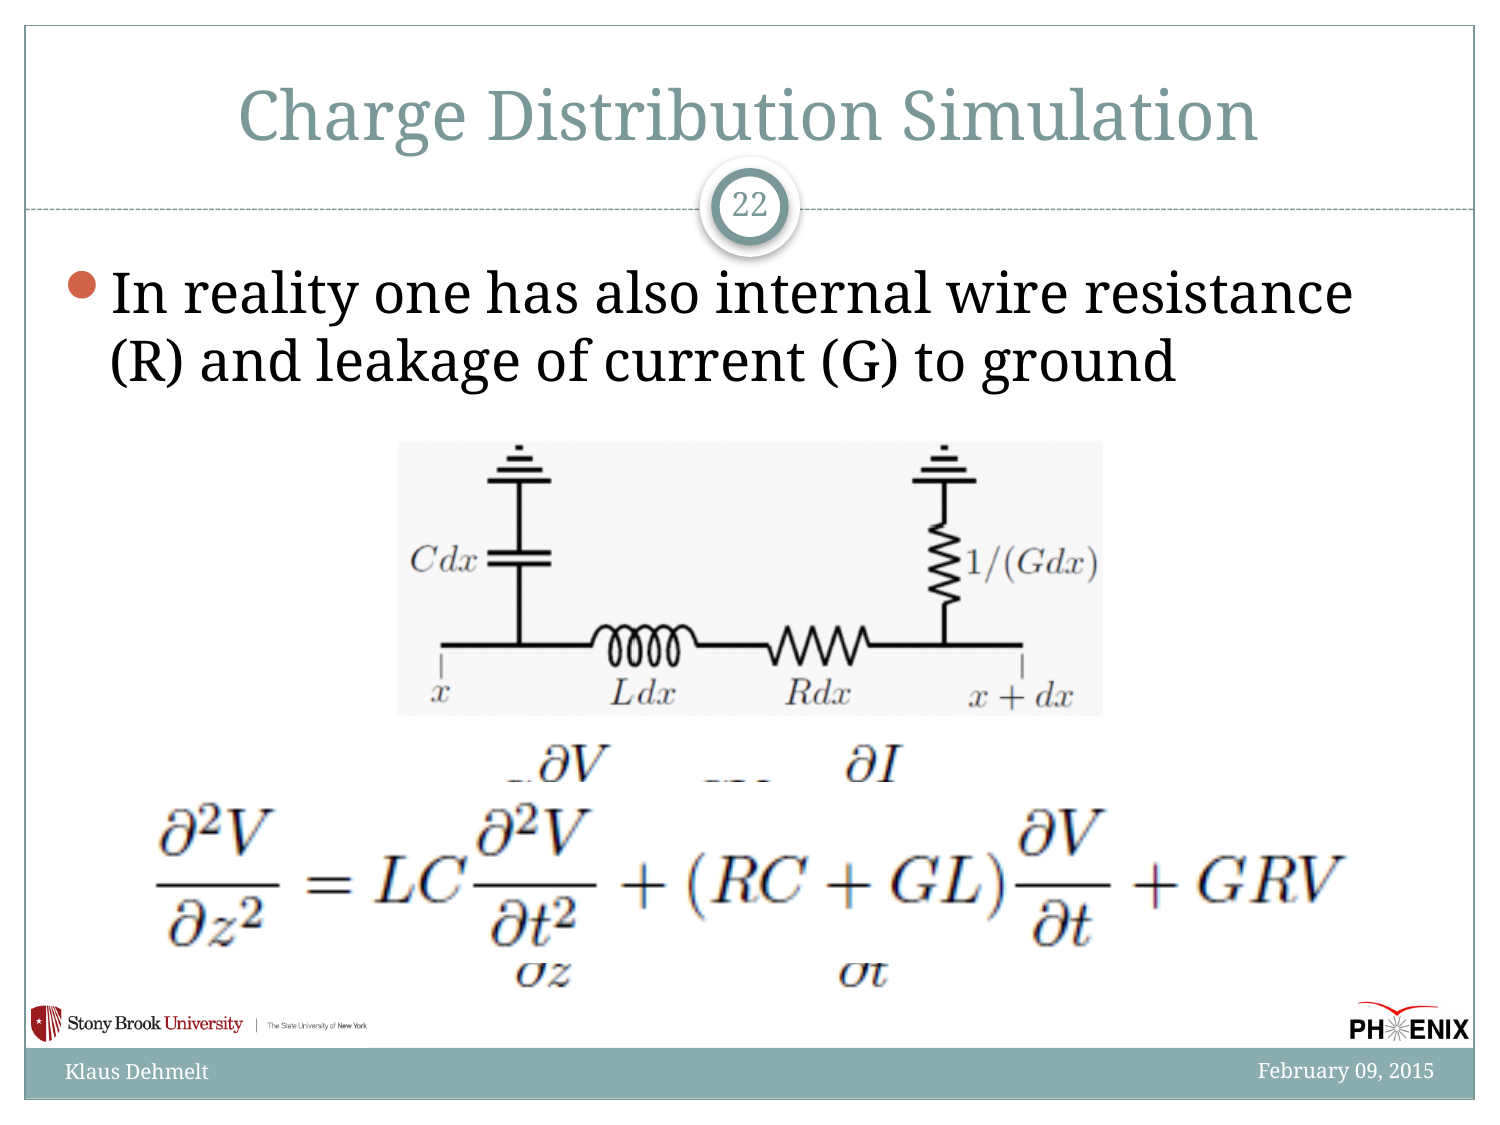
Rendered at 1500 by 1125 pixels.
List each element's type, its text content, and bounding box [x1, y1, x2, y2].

slide_number 22 [712, 169, 788, 243]
picture [30, 994, 367, 1048]
footer Klaus Dehmelt [50, 1051, 638, 1112]
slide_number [950, 1050, 1450, 1111]
picture [1350, 1001, 1469, 1041]
picture [145, 435, 1355, 1001]
title Charge Distribution Simulation [49, 37, 1450, 162]
list In reality one has also internal wire resistance (R) and leakage of current (G) to ground [49, 249, 1450, 1005]
